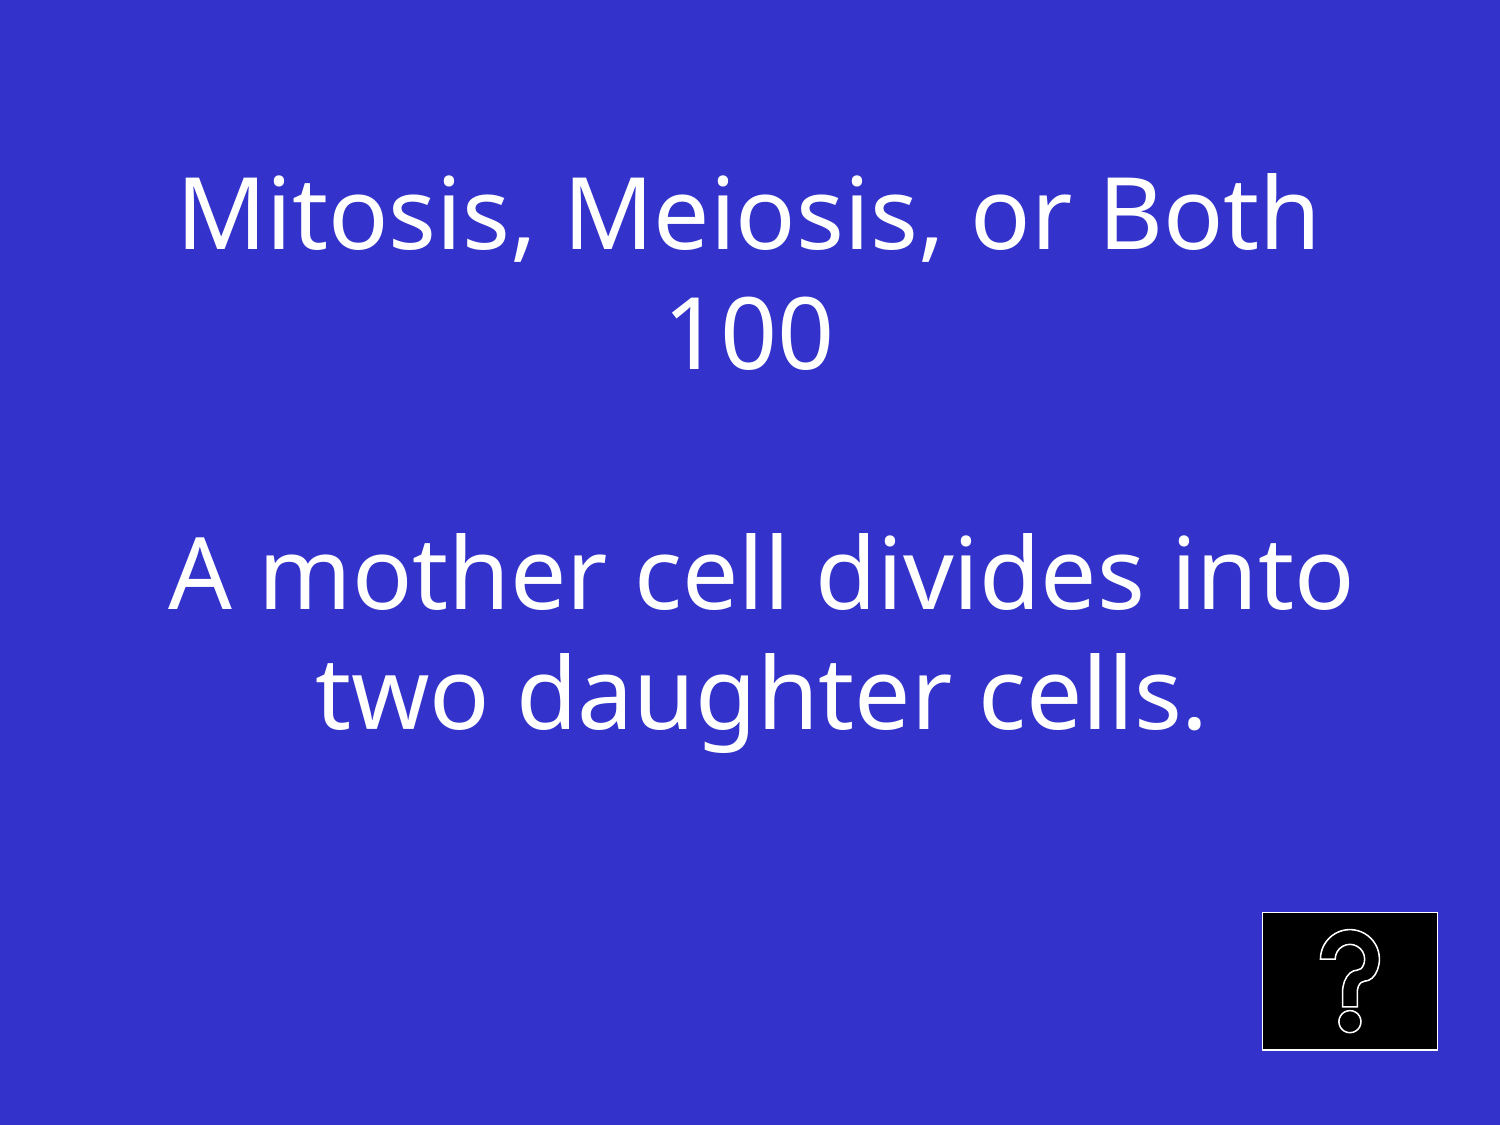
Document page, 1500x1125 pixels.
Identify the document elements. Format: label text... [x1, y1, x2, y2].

text_box [1262, 912, 1438, 1050]
title Mitosis, Meiosis, or Both 100 A mother cell divides into two daughter cells. [124, 187, 1401, 713]
